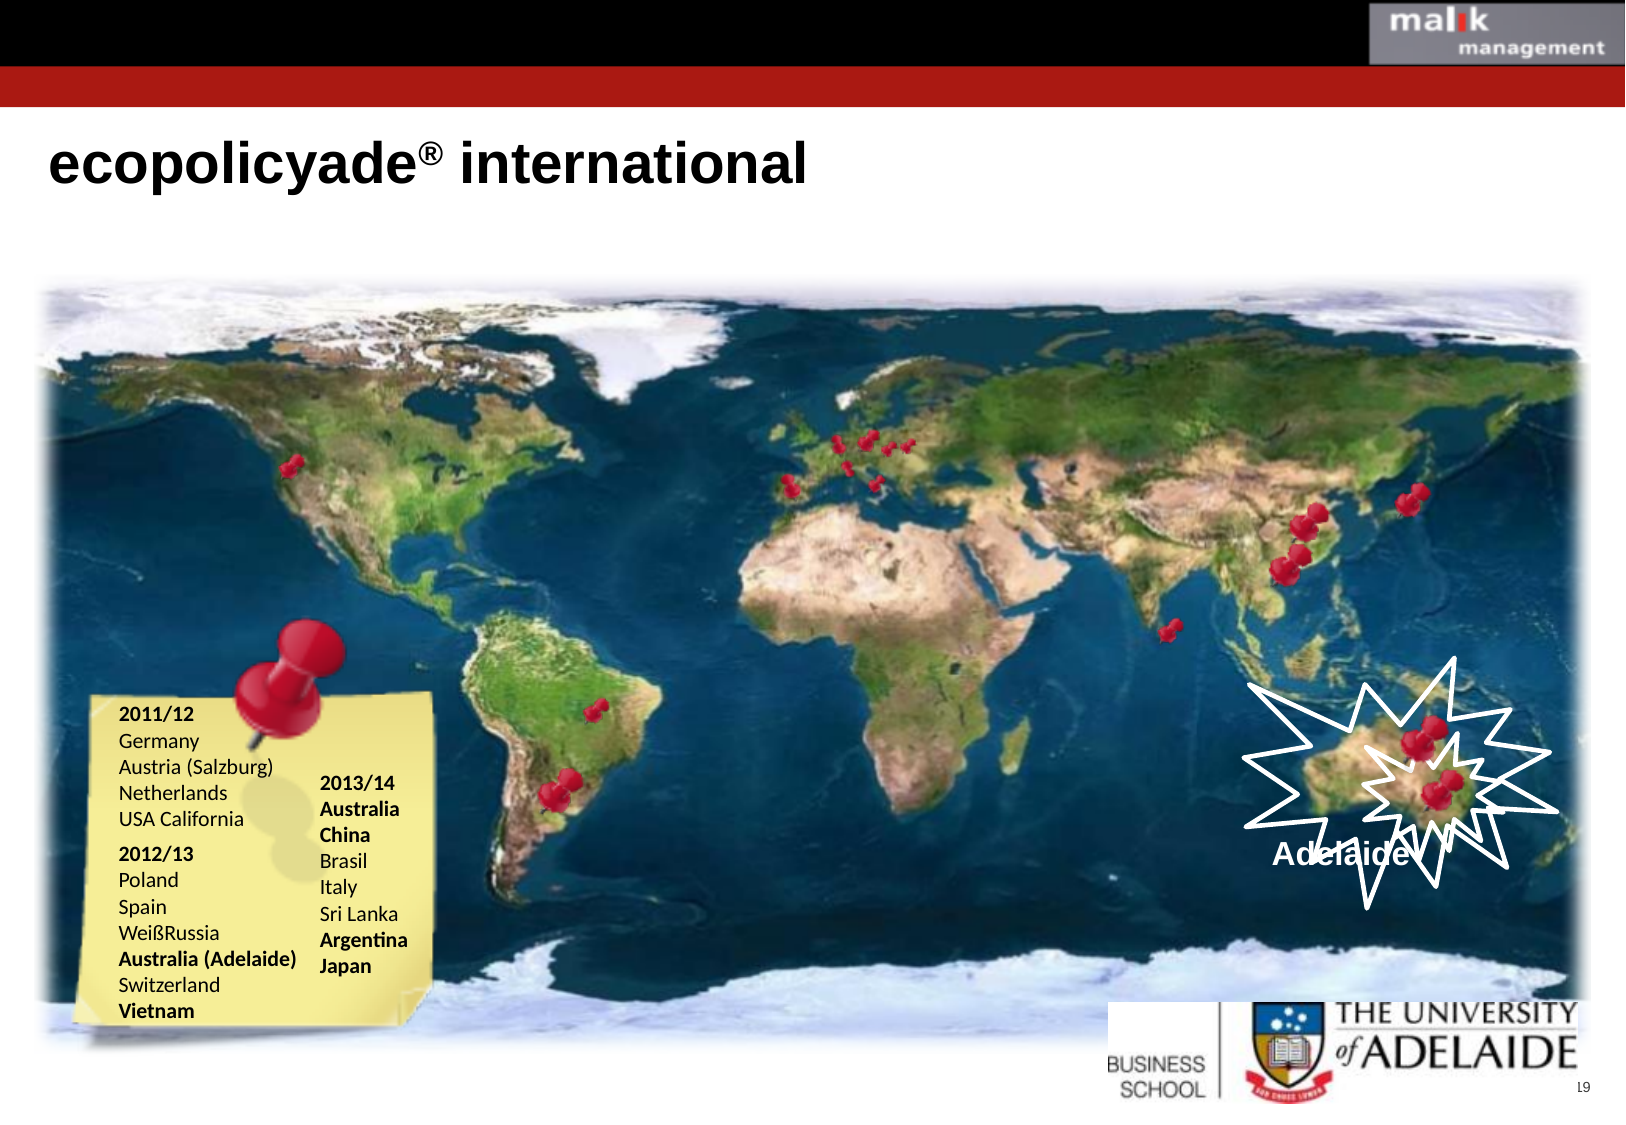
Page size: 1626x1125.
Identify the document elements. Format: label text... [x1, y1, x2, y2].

text_box [0, 0, 1368, 66]
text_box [1243, 657, 1558, 909]
text_box ecopolicyade® international [34, 122, 1591, 235]
picture [33, 274, 1592, 1105]
text_box [0, 66, 1625, 108]
picture [1367, 1, 1625, 68]
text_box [33, 611, 518, 1076]
